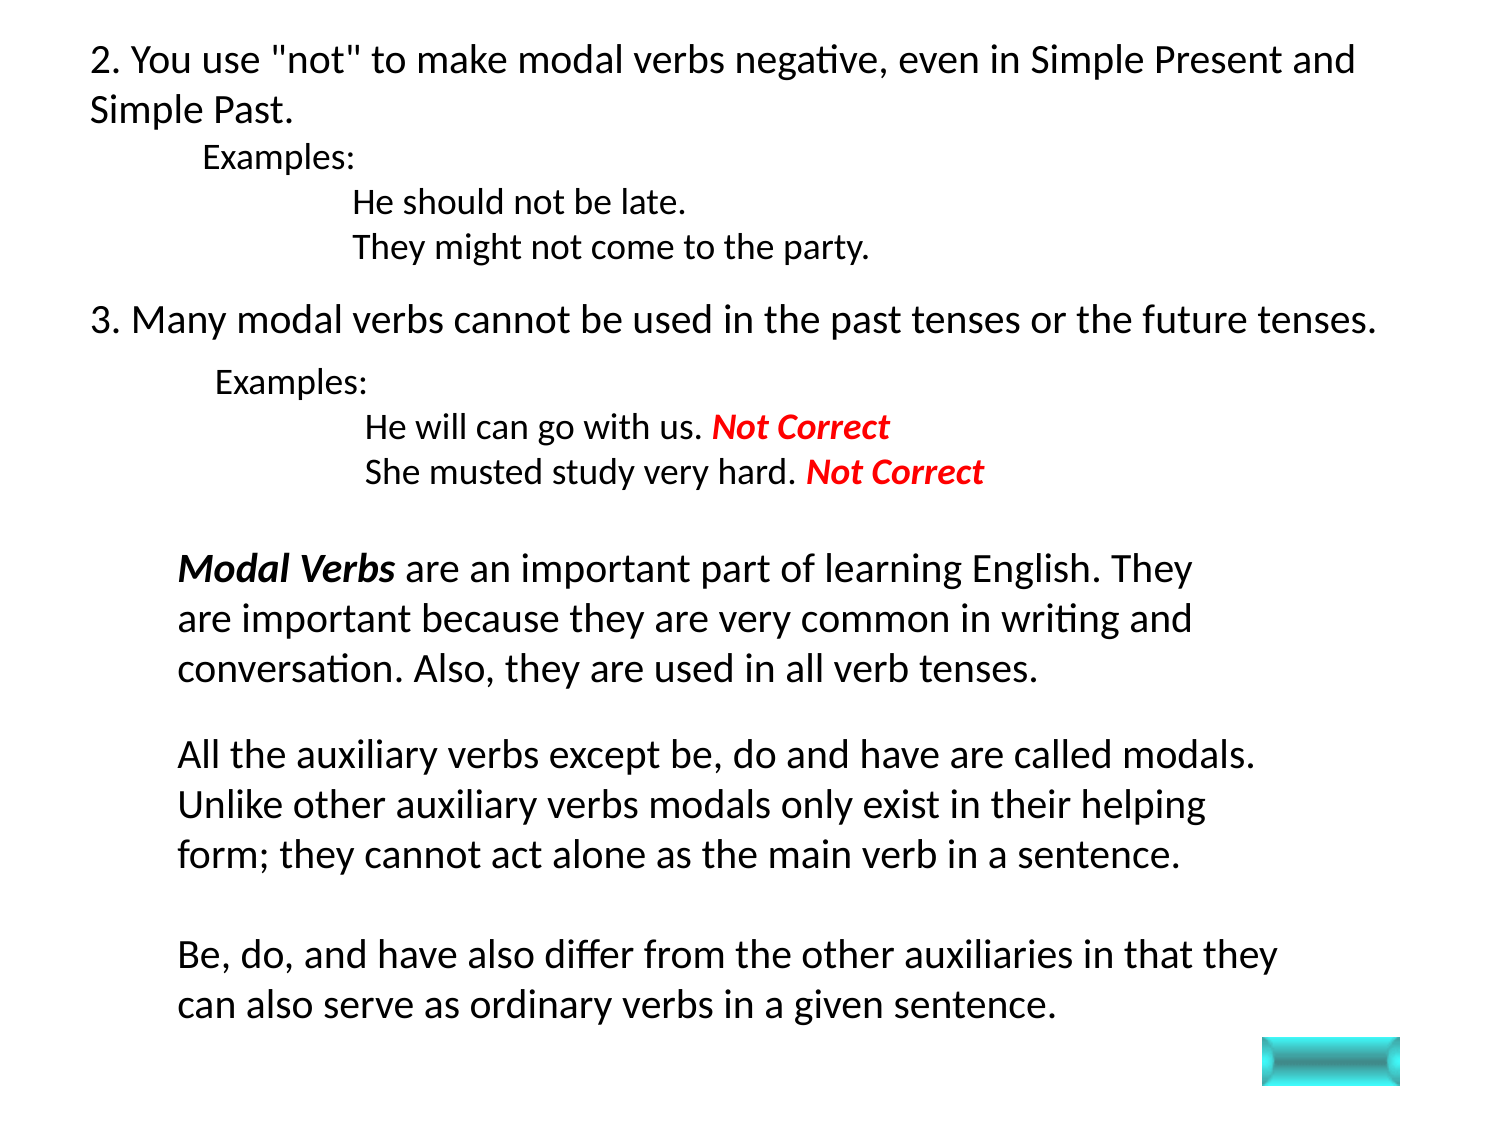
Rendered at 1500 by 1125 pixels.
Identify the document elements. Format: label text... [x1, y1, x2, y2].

text_box 3. Many modal verbs cannot be used in the past tenses or the future tenses. [75, 284, 1400, 350]
text_box 2. You use "not" to make modal verbs negative, even in Simple Present and Simple Past. [75, 24, 1375, 140]
text_box Modal Verbs are an important part of learning English. They are important because they are very common in writing and conversation. Also, they are used in all verb tenses. [162, 533, 1313, 699]
text_box All the auxiliary verbs except be, do and have are called modals. Unlike other auxiliary verbs modals only exist in their helping form; they cannot act alone as the main verb in a sentence. Be, do, and have also differ from the other auxiliaries in that they can also serve as ordinary verbs in a given sentence. [162, 719, 1313, 1035]
text_box Examples: He will can go with us. Not Correct She musted study very hard. Not Correct [199, 349, 1013, 500]
picture [1262, 1037, 1401, 1087]
text_box Examples: He should not be late. They might not come to the party. [187, 124, 1038, 275]
